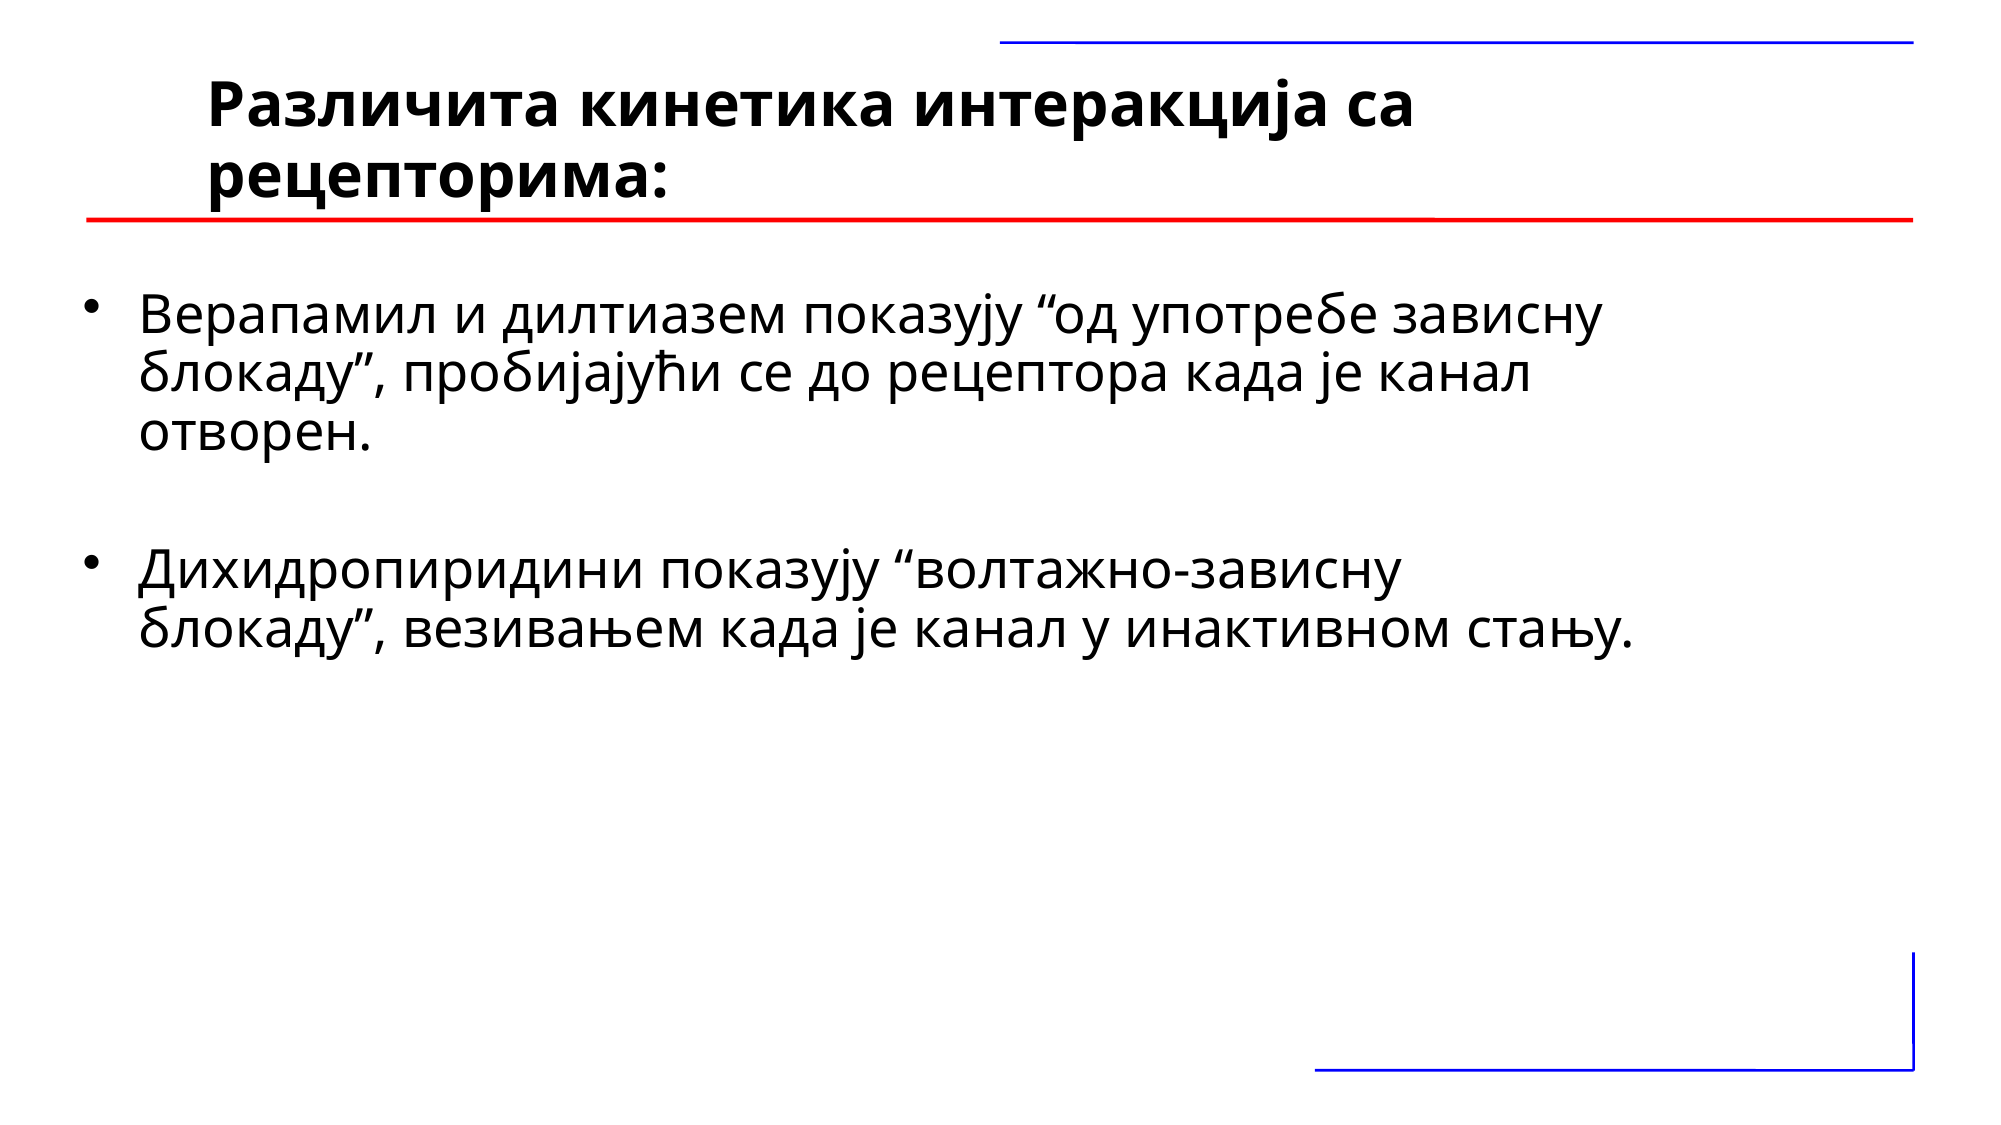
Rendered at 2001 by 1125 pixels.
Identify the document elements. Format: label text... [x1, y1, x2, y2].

text_box Различита кинетика интеракција са рецепторима: [192, 62, 1697, 220]
list Верапамил и дилтиазем показују “од употребе зависну блокаду”, пробијајући се до рецептора када је канал отворен. Дихидропиридини показују “волтажно-зависну блокаду”, везивањем када је канал у инактивном стању. [67, 279, 1674, 1024]
